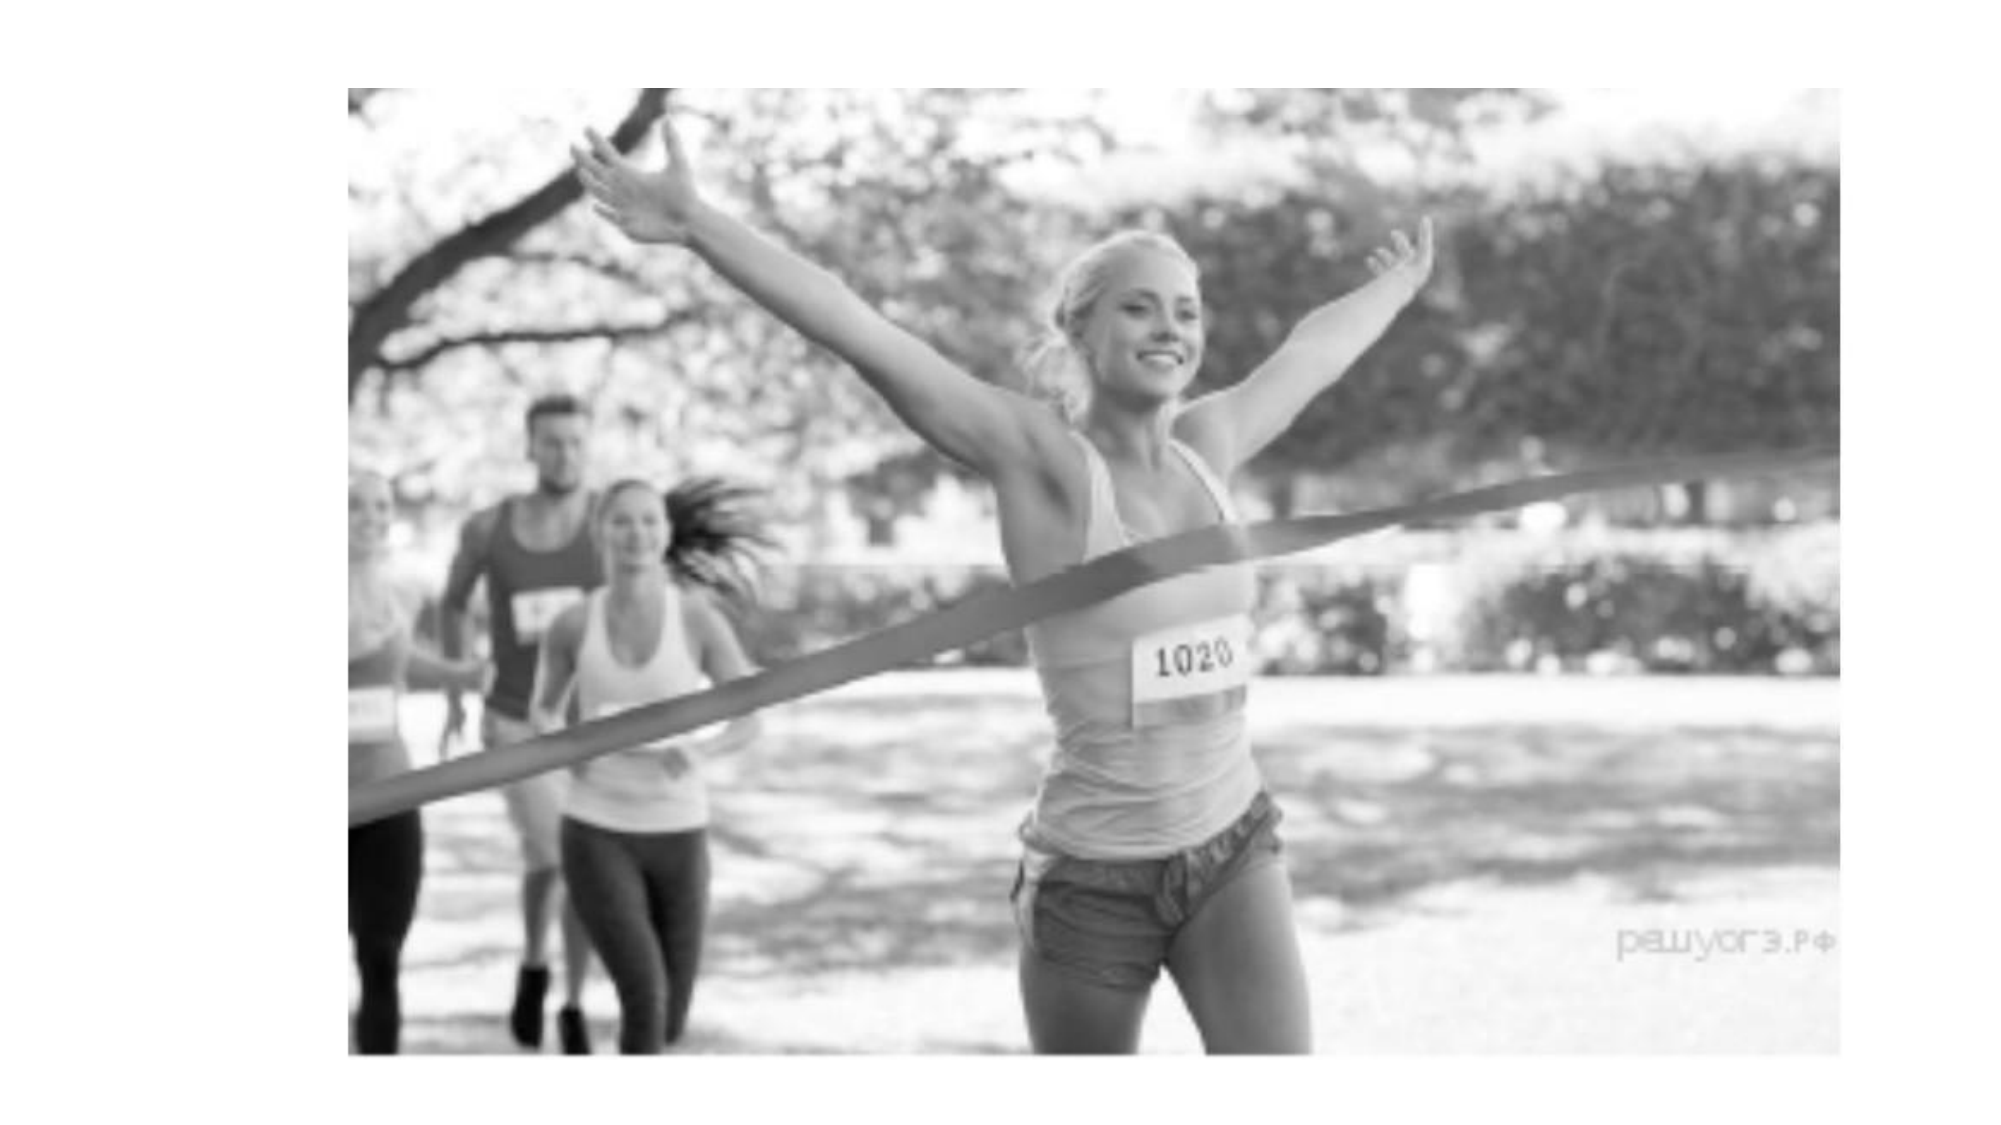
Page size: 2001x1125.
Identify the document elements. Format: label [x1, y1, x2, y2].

list [224, 88, 1892, 1092]
